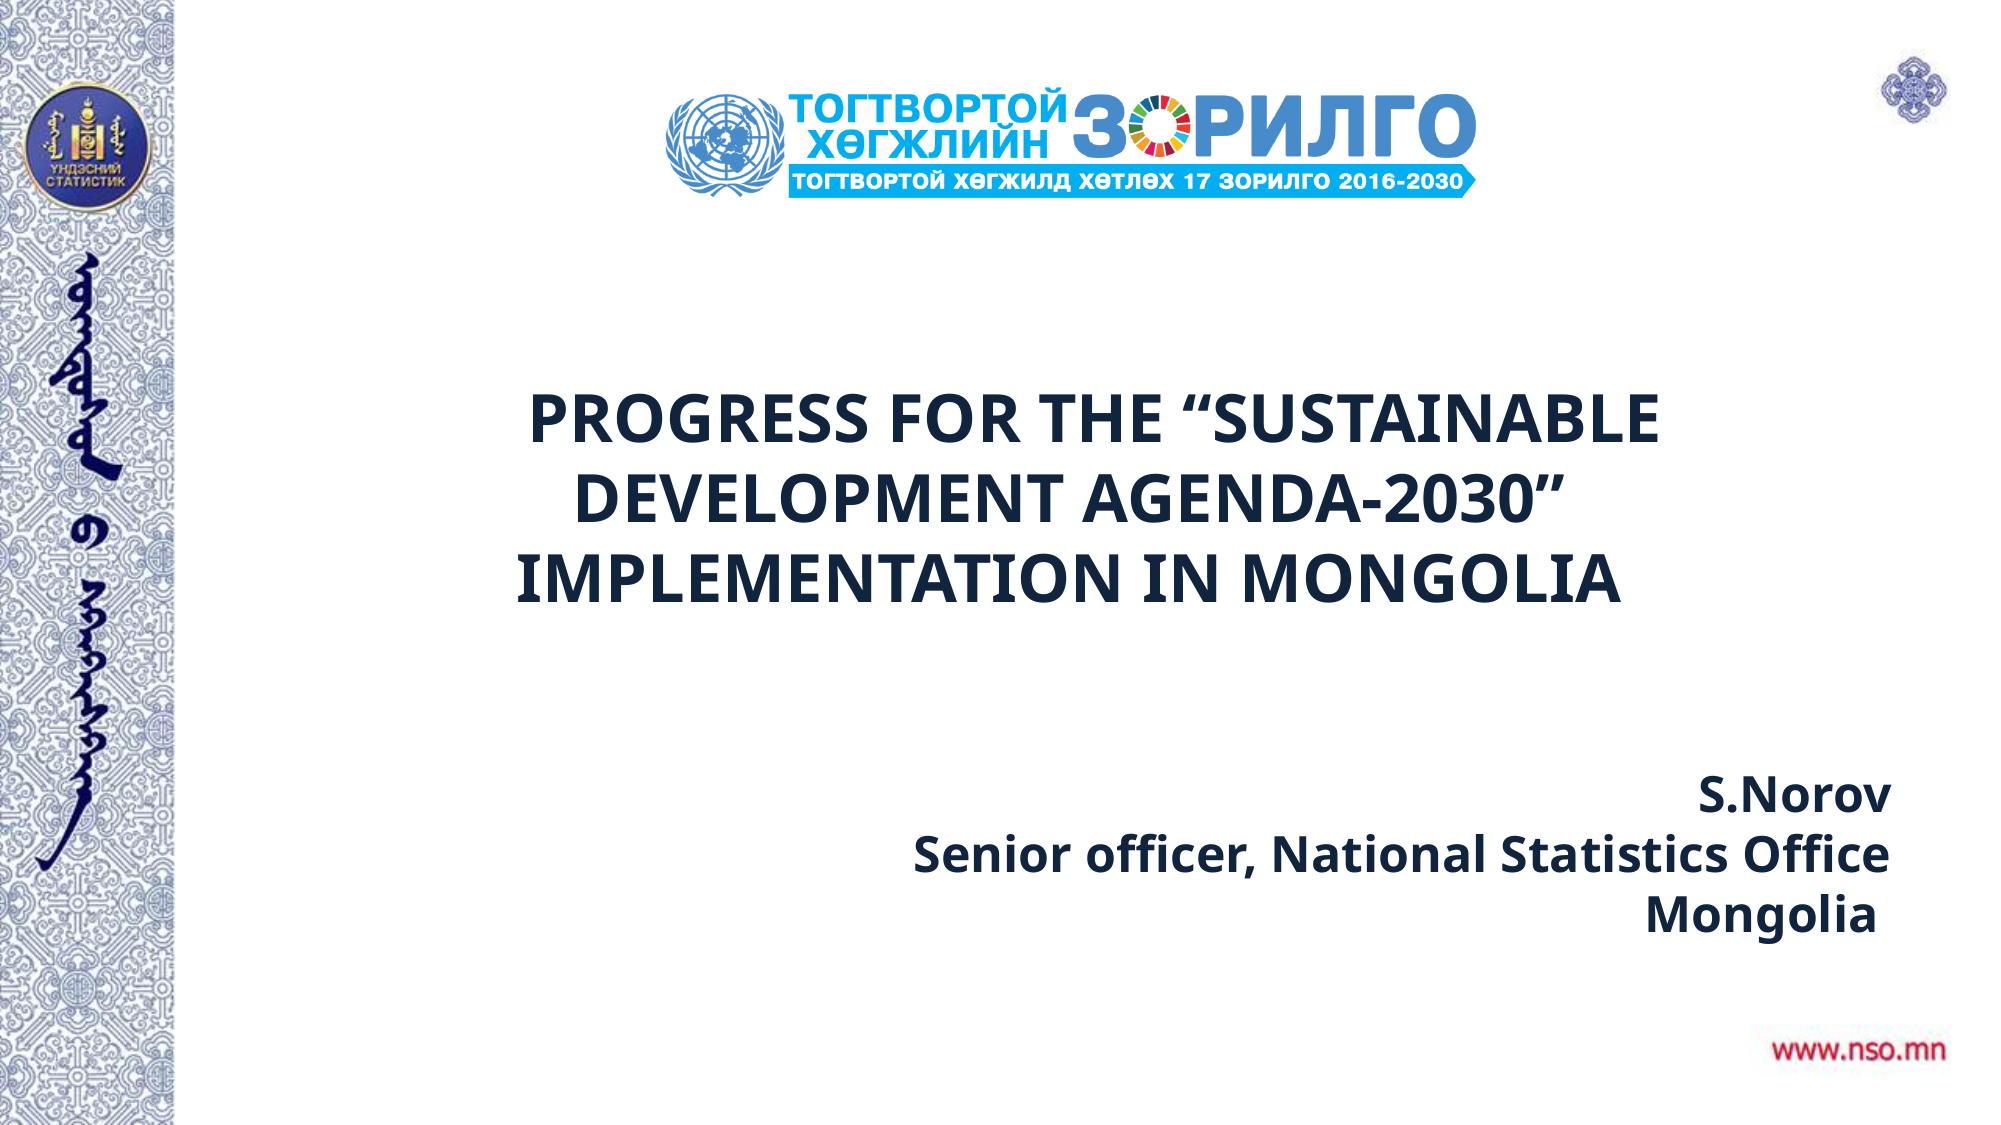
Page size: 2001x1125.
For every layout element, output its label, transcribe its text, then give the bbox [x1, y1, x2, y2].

text_box PROGRESS FOR THE “SUSTAINABLE DEVELOPMENT AGENDA-2030” IMPLEMENTATION IN MONGOLIA [259, 374, 1880, 618]
text_box S.Norov Senior officer, National Statistics Office Mongolia [830, 755, 1907, 951]
picture [0, 0, 2001, 1125]
